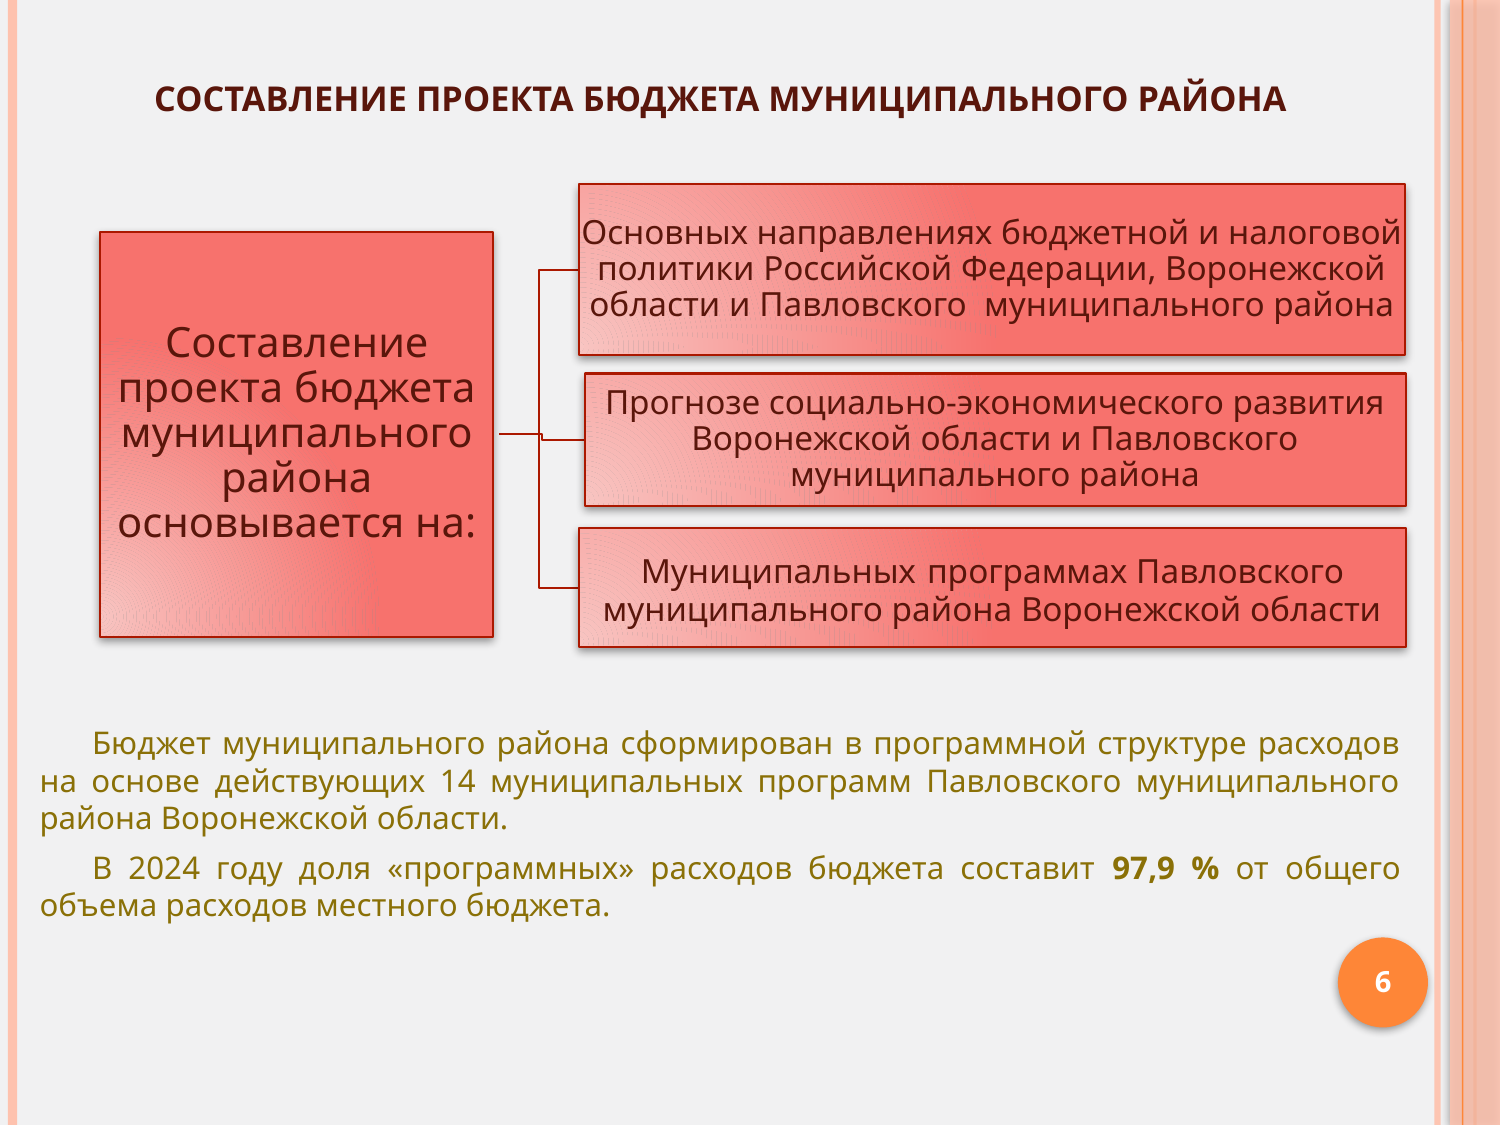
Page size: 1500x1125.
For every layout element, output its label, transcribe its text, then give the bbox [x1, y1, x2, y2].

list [99, 183, 1424, 788]
list Бюджет муниципального района сформирован в программной структуре расходов на основе действующих 14 муниципальных программ Павловского муниципального района Воронежской области. В 2024 году доля «программных» расходов бюджета составит 97,9 % от общего объема расходов местного бюджета. [17, 716, 1416, 1012]
slide_number 6 [1333, 940, 1434, 1027]
title Составление проекта бюджета муниципального района [29, 42, 1412, 126]
